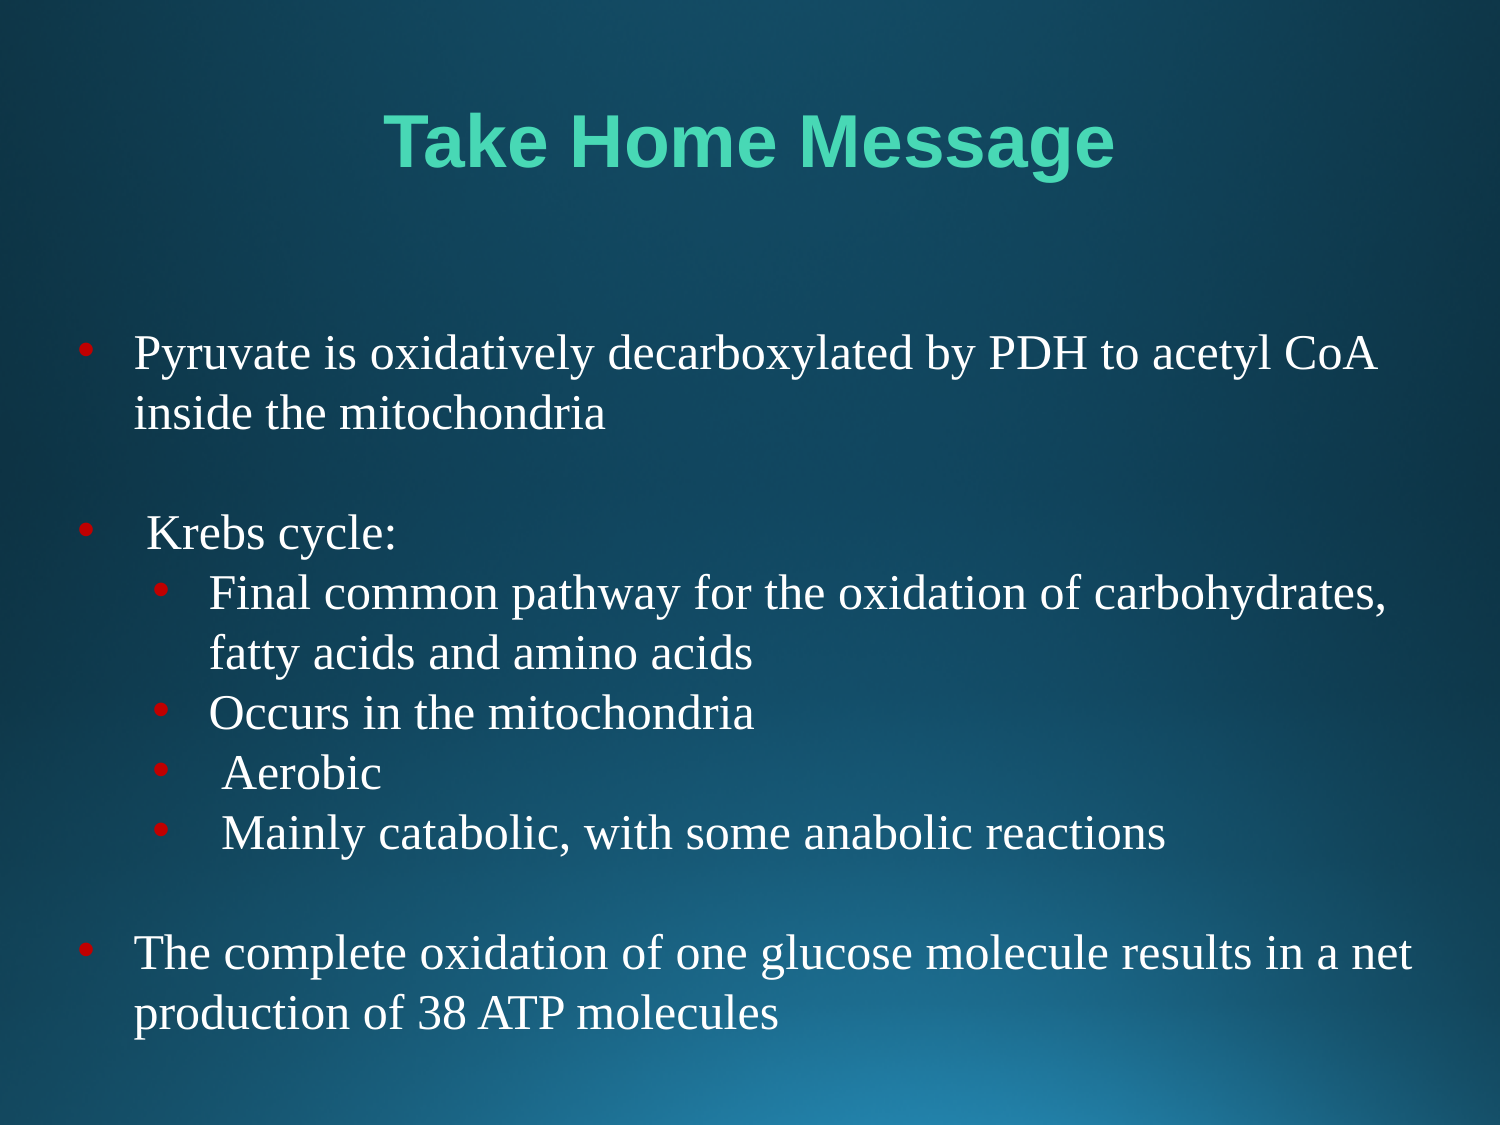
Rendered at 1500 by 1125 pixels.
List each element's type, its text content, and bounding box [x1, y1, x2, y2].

title Take Home Message [62, 62, 1438, 225]
text_box Pyruvate is oxidatively decarboxylated by PDH to acetyl CoA inside the mitochondria Krebs cycle: Final common pathway for the oxidation of carbohydrates, fatty acids and amino acids Occurs in the mitochondria Aerobic Mainly catabolic, with some anabolic reactions The complete oxidation of one glucose molecule results in a net production of 38 ATP molecules [62, 311, 1438, 1047]
picture [0, 0, 1500, 1125]
